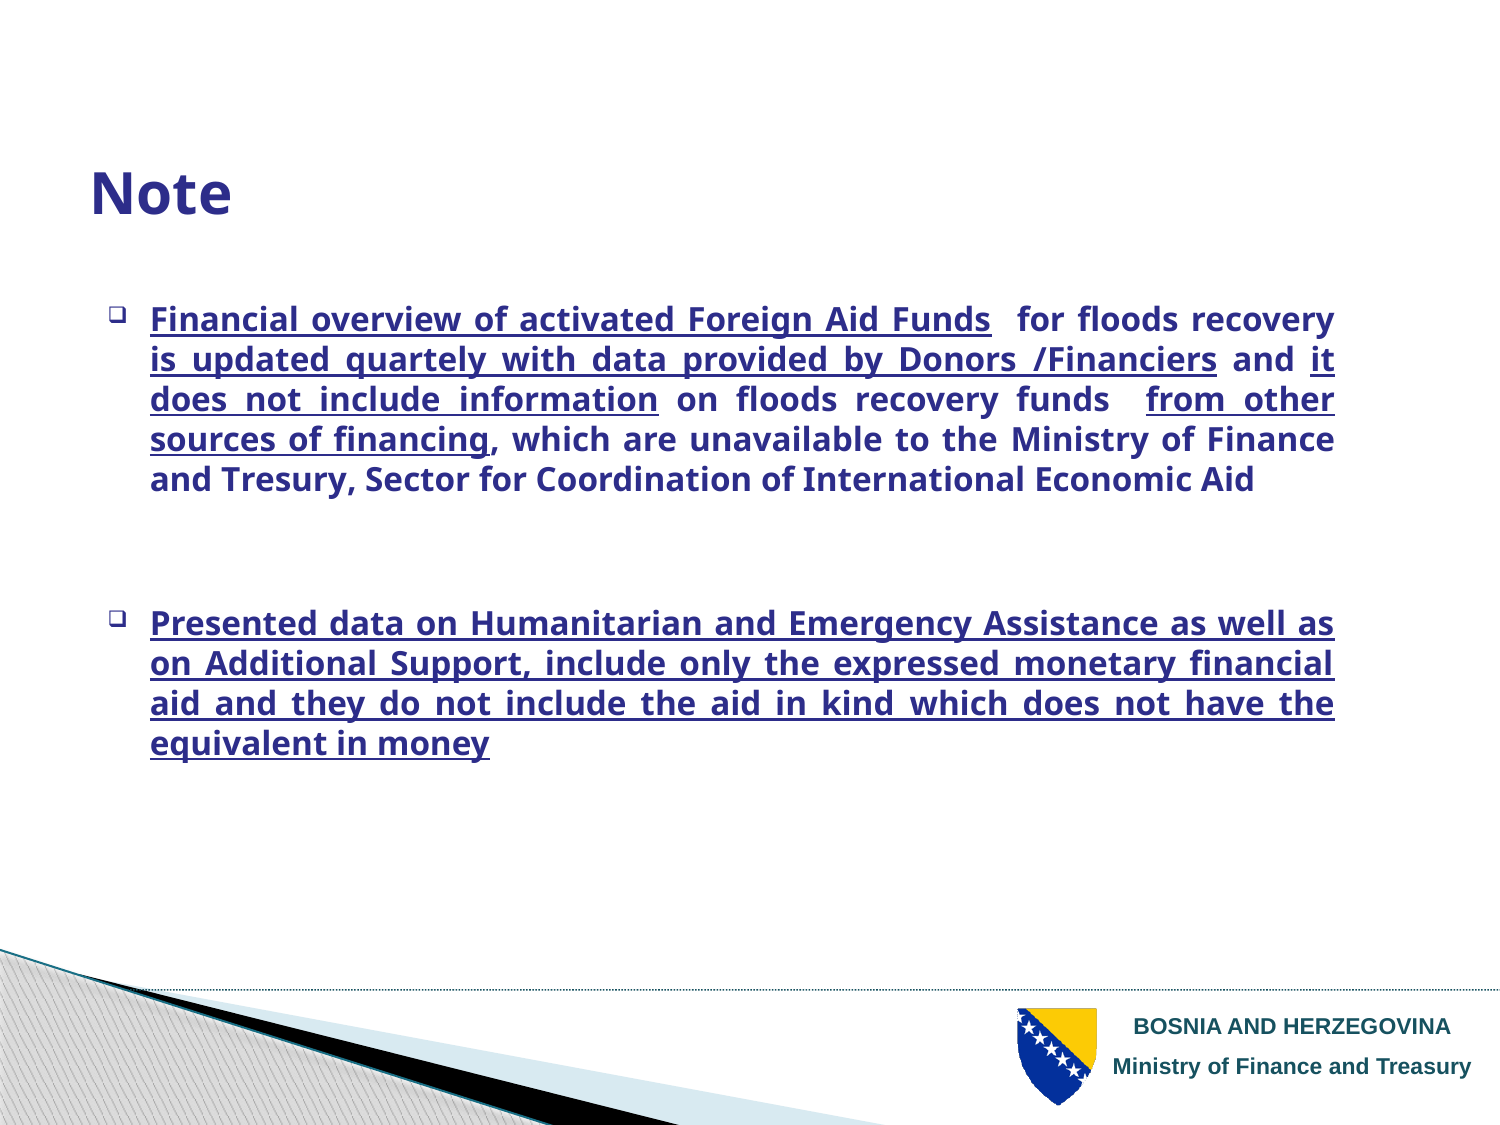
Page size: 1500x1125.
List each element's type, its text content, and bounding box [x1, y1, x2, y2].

text_box BOSNIA AND HERZEGOVINA Ministry of Finance and Treasury [1096, 1004, 1489, 1125]
list Financial overview of activated Foreign Aid Funds for floods recovery is updated quartely with data provided by Donors /Financiers and it does not include information on floods recovery funds from other sources of financing, which are unavailable to the Ministry of Finance and Tresury, Sector for Coordination of International Economic Aid Presented data on Humanitarian and Emergency Assistance as well as on Additional Support, include only the expressed monetary financial aid and they do not include the aid in kind which does not have the equivalent in money [75, 243, 1350, 986]
title Note [75, 62, 1425, 250]
picture [1017, 1008, 1098, 1106]
